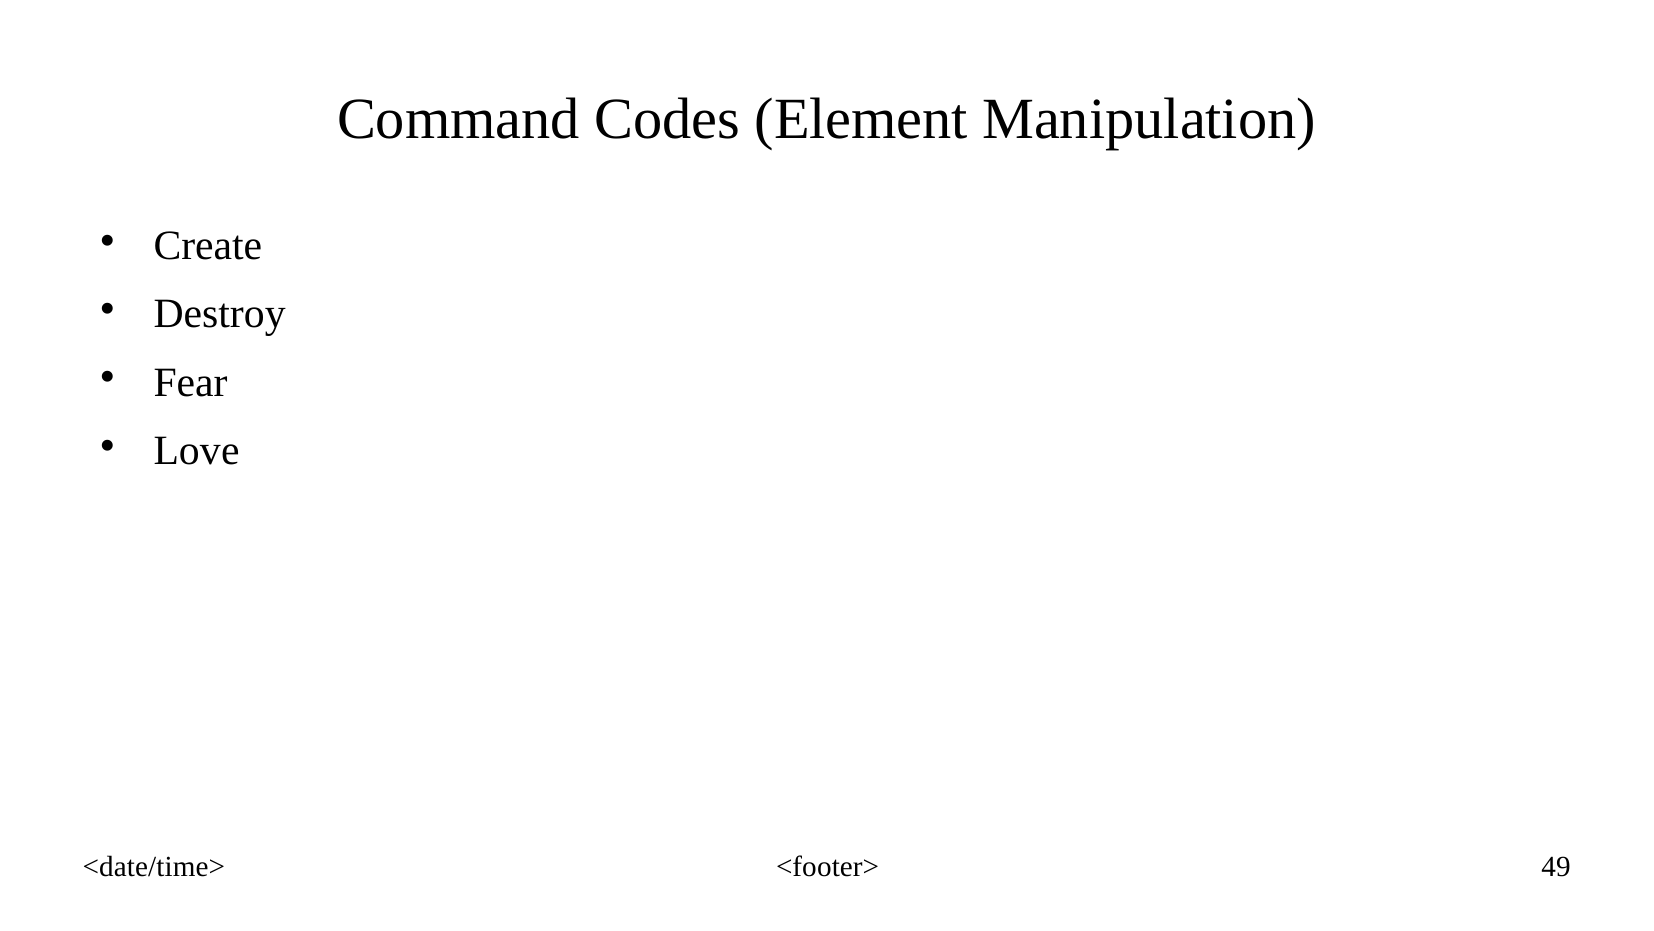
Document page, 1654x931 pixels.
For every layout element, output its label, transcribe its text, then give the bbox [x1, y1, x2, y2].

text_box Command Codes (Element Manipulation) [82, 37, 1571, 193]
text_box Create Destroy Fear Love [82, 217, 1571, 757]
